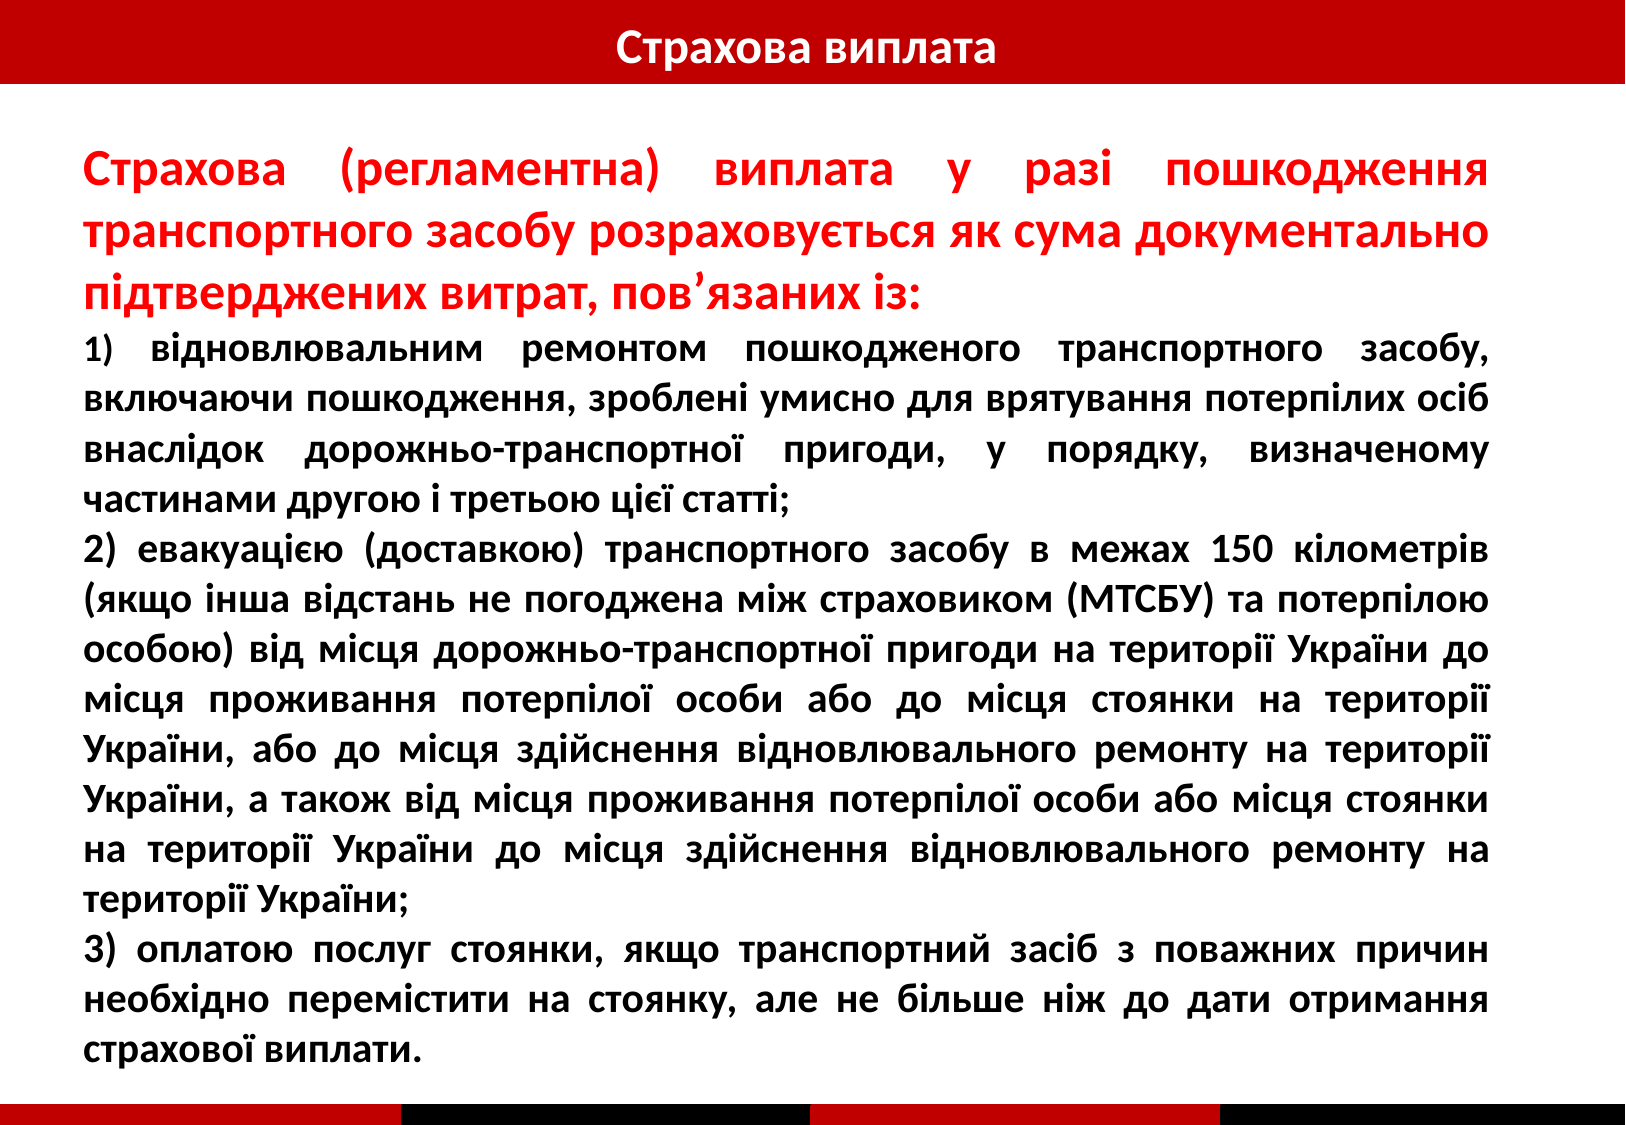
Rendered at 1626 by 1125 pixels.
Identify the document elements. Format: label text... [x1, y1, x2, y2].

text_box [401, 1104, 810, 1125]
text_box [1220, 1104, 1625, 1125]
text_box Страхова (регламентна) виплата у разі пошкодження транспортного засобу розраховується як сума документально підтверджених витрат, пов’язаних із: 1) відновлювальним ремонтом пошкодженого транспортного засобу, включаючи пошкодження, зроблені умисно для врятування потерпілих осіб внаслідок дорожньо-транспортної пригоди, у порядку, визначеному частинами другою і третьою цієї статті; 2) евакуацією (доставкою) транспортного засобу в межах 150 кілометрів (якщо інша відстань не погоджена між страховиком (МТСБУ) та потерпілою особою) від місця дорожньо-транспортної пригоди на території України до місця проживання потерпілої особи або до місця стоянки на території України, або до місця здійснення відновлювального ремонту на території України, а також від місця проживання потерпілої особи або місця стоянки на території України до місця здійснення відновлювального ремонту на території України; 3) оплатою послуг стоянки, якщо транспортний засіб з поважних причин необхідно перемістити на стоянку, але не більше ніж до дати отримання страхової виплати. [68, 125, 1506, 1078]
text_box [810, 1104, 1220, 1125]
text_box Страхова виплата [0, 0, 1625, 84]
text_box [0, 1104, 401, 1125]
